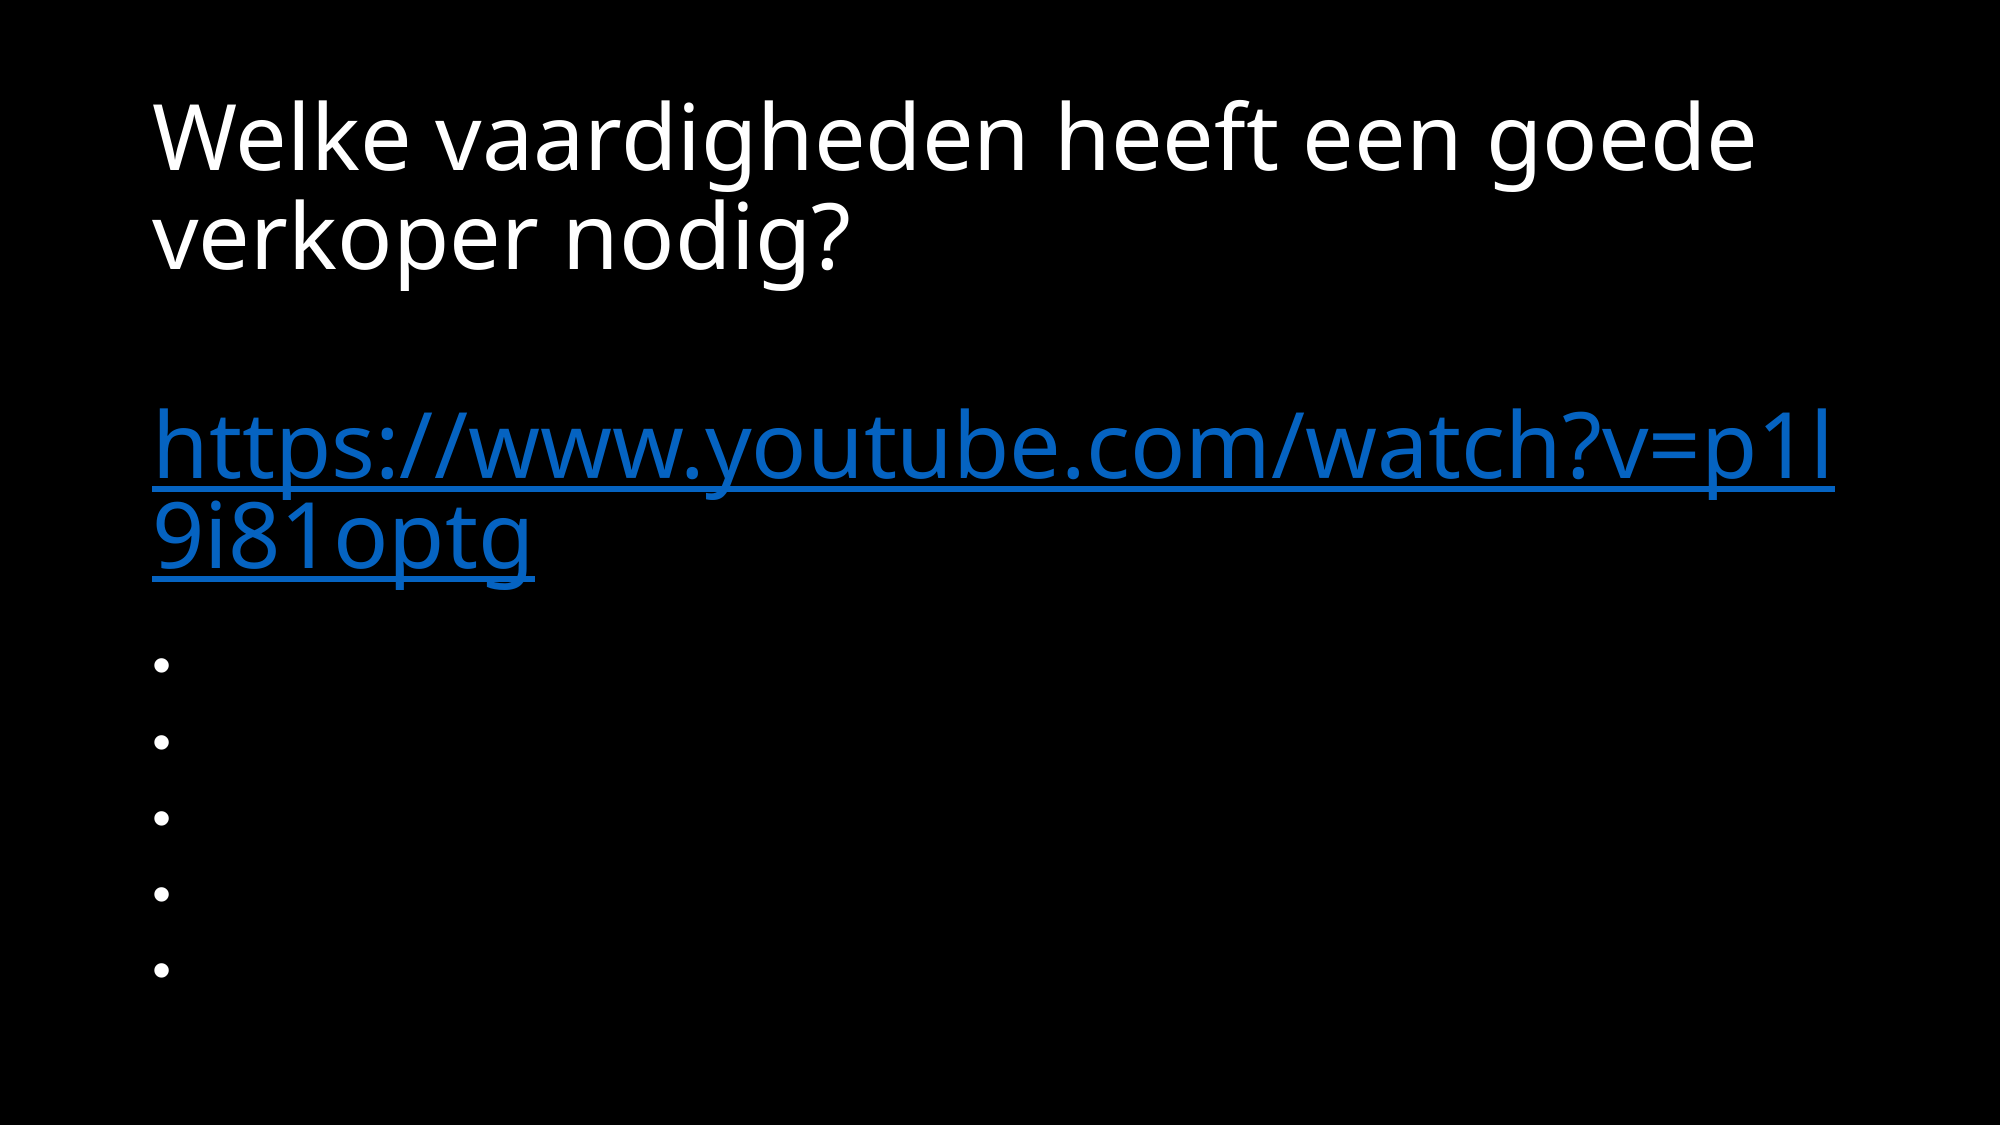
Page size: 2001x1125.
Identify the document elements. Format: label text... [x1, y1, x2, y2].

list [137, 632, 1863, 1014]
title Welke vaardigheden heeft een goede verkoper nodig? https://www.youtube.com/watch?v=p1l9i81optg [137, 59, 1863, 632]
